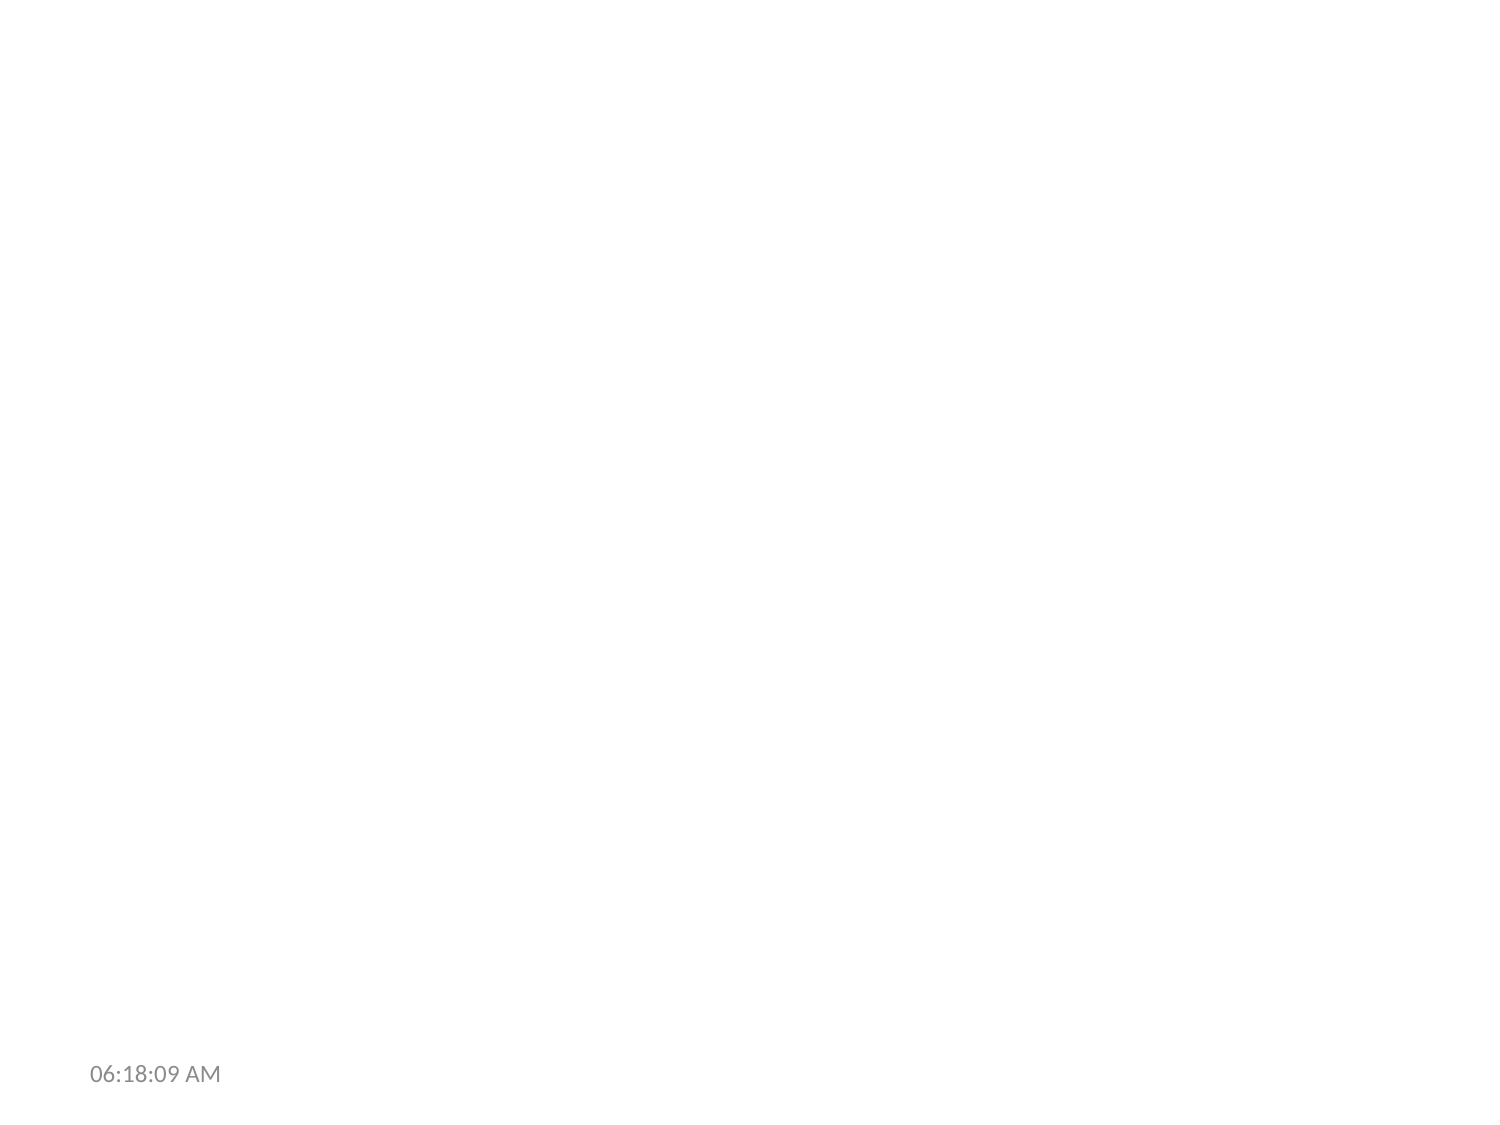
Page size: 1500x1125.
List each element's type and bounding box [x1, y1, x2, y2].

slide_number [75, 1042, 425, 1103]
